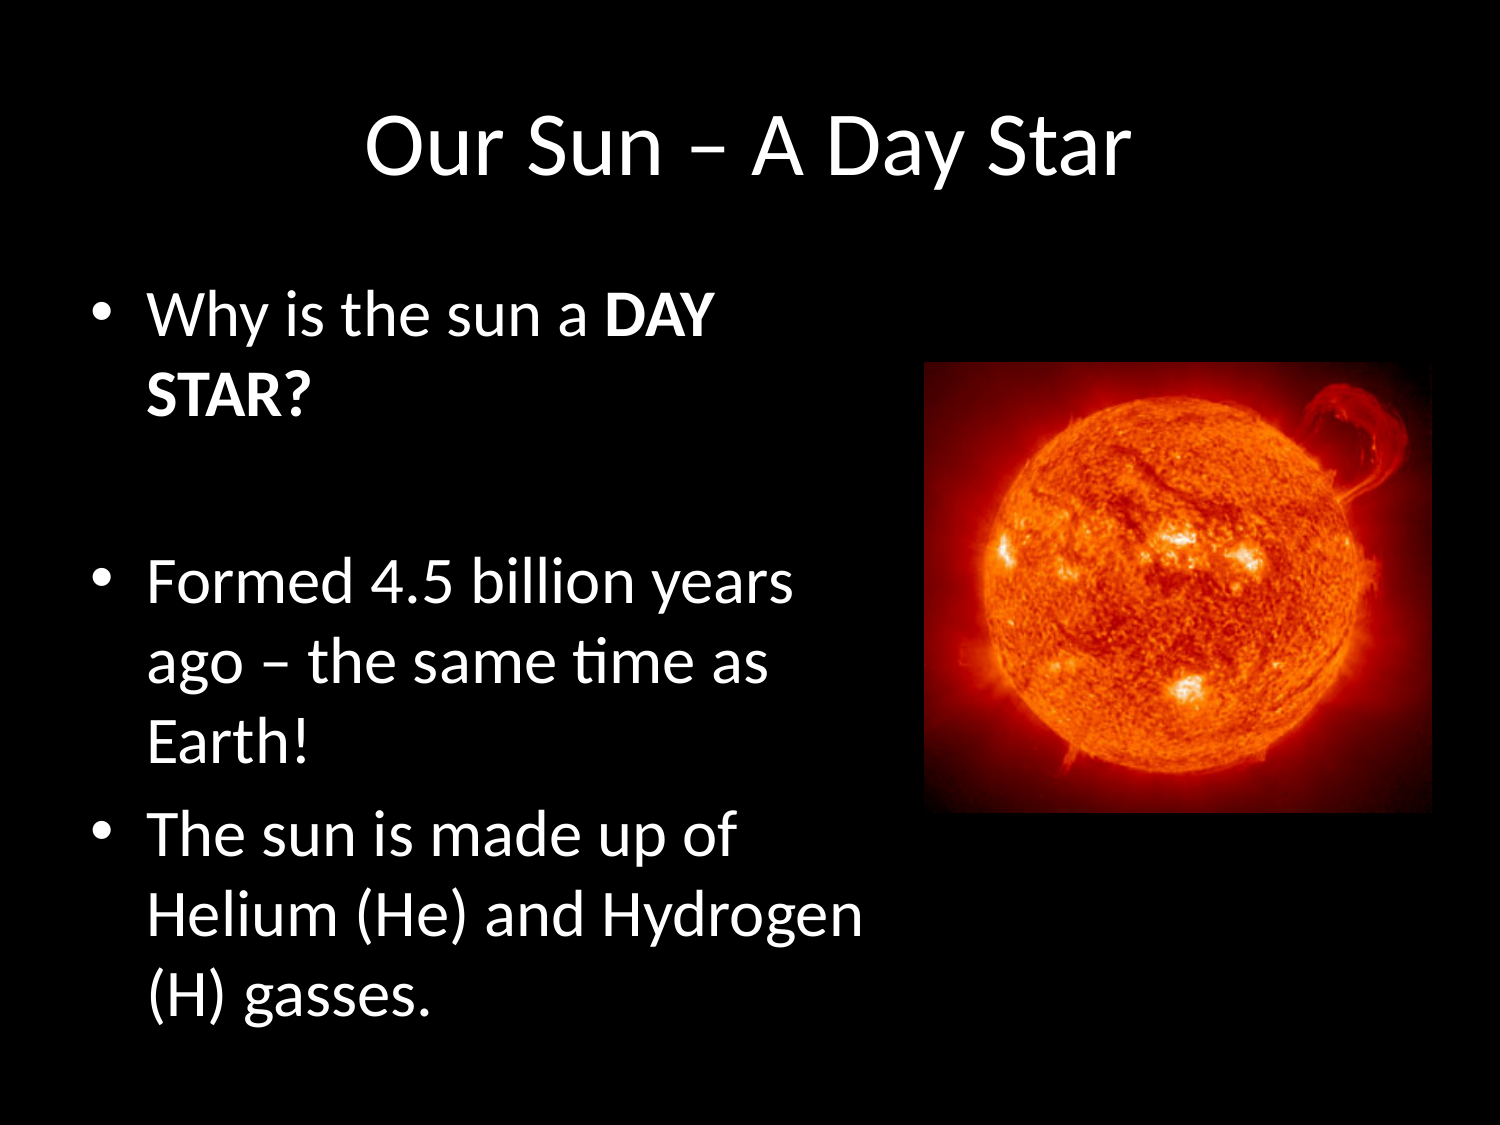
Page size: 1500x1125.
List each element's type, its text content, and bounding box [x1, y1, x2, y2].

title Our Sun – A Day Star [75, 45, 1425, 233]
picture [924, 362, 1432, 813]
list Why is the sun a DAY STAR? Formed 4.5 billion years ago – the same time as Earth! The sun is made up of Helium (He) and Hydrogen (H) gasses. [75, 262, 900, 1050]
